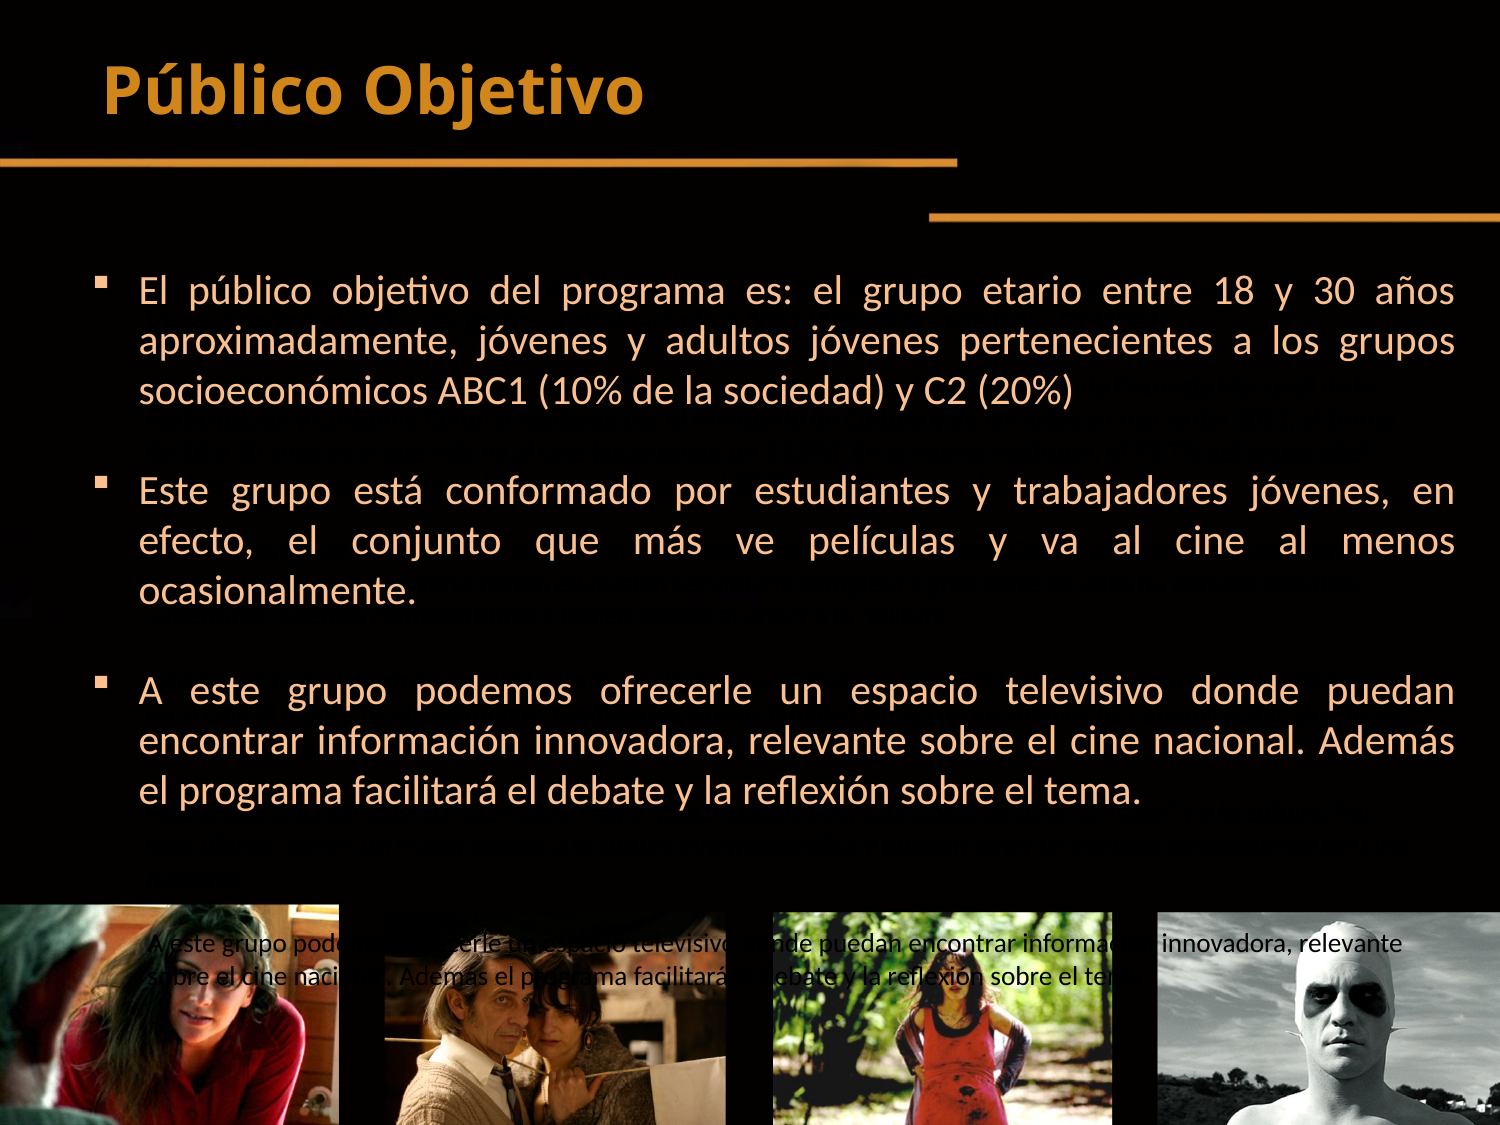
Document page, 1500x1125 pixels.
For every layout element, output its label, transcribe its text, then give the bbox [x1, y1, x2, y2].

text_box Público Objetivo [0, 0, 1049, 182]
picture [0, 0, 1500, 1125]
list El público objetivo del programa es: el grupo etario entre 18 y 30 años aproximadamente, jóvenes y adultos jóvenes pertenecientes a los grupos socioeconómicos ABC1 (10% de la sociedad) y C2 (20%) Esta decisión está basada en la situación actual del consumo cultural. Según la Segunda Encuesta Nacional de la Participación y Consumo Cultural realizada por el Ministerio de Cultura y de las Artes en marzo del 2011, el tramo de 16 a 30 años es el que más va al cine (alcanzando un 53,6%). En la misma medición, el 72,7% del sector abc1 declarar asistir regularmente al cine, mientras que el 38,9% del C2 también lo afirma. En el marco de las descripciones de Cristian Sotomayor a partir de la Encuesta CASEN 2006 estamos apuntando a un público que en su mayoría tienen educación secundaria completa y gran parte de ellos ha cursado estudios superiores. Además compran libros y tienen acceso al arte y a la “cultura”. Este grupo está conformado por estudiantes y trabajadores jóvenes, en efecto, el conjunto que más ve películas y va al cine al menos ocasionalmente. También están más familiarizados con los medios de comunicación, donde se promocionan las diversas películas tanto extranjeras como nacionales. Este grupo seleccionado también tiene mayor poder adquisitivo, que puede destinar al “ocio” y a la cultura. Por esto último, tienen un mayor acceso a la cultura cinematográfica y pueden tener un elevado conocimiento del cine nacional. A este grupo podemos ofrecerle un espacio televisivo donde puedan encontrar información innovadora, relevante sobre el cine nacional. Además el programa facilitará el debate y la reflexión sobre el tema. [74, 262, 1426, 1006]
text_box El público objetivo del programa es: el grupo etario entre 18 y 30 años aproximadamente, jóvenes y adultos jóvenes pertenecientes a los grupos socioeconómicos ABC1 (10% de la sociedad) y C2 (20%) Este grupo está conformado por estudiantes y trabajadores jóvenes, en efecto, el conjunto que más ve películas y va al cine al menos ocasionalmente. A este grupo podemos ofrecerle un espacio televisivo donde puedan encontrar información innovadora, relevante sobre el cine nacional. Además el programa facilitará el debate y la reflexión sobre el tema. [76, 255, 1471, 821]
